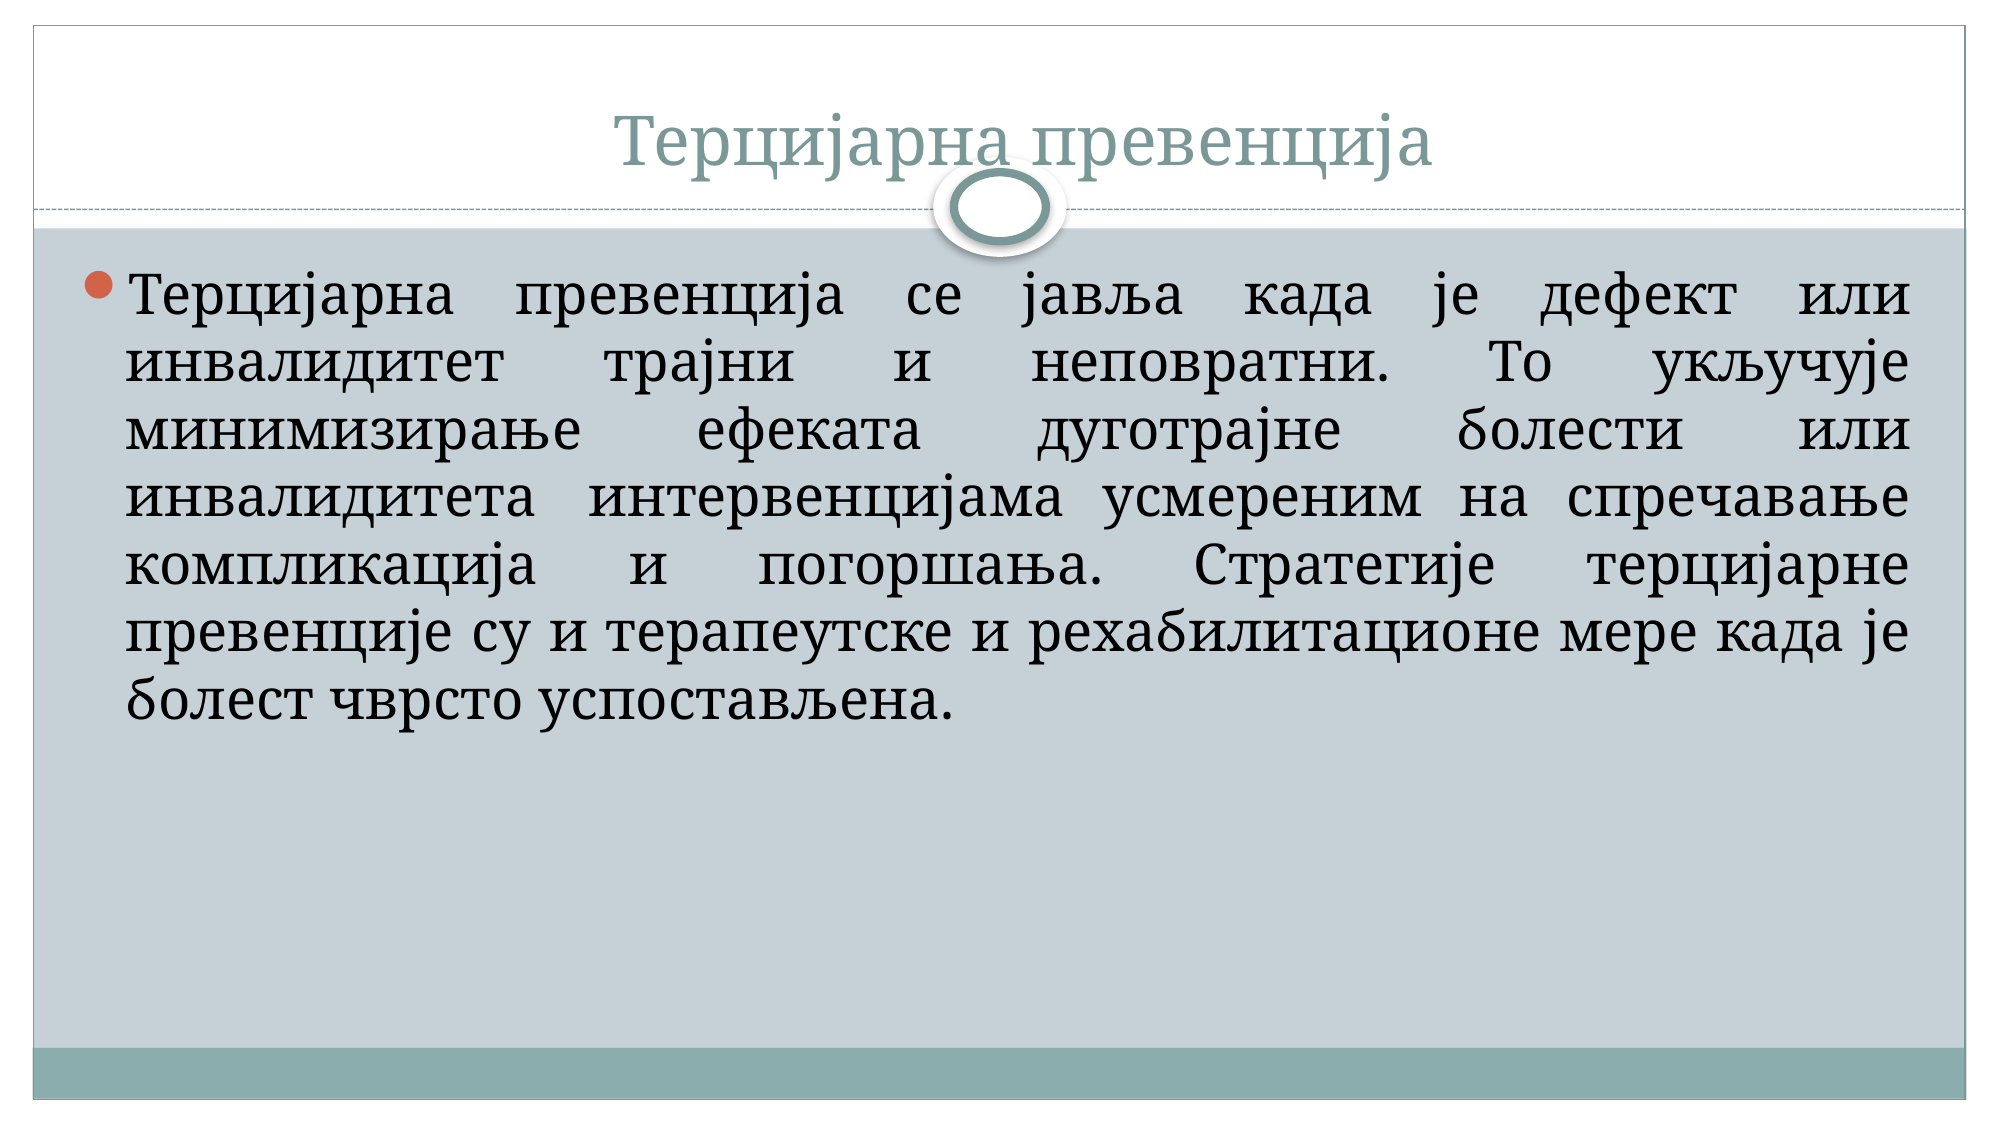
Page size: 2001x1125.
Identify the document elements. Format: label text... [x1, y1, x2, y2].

list Терцијарна превенција се јавља када је дефект или инвалидитет трајни и неповратни. То укључује минимизирање ефеката дуготрајне болести или инвалидитета интервенцијама усмереним на спречавање компликација и погоршања. Стратегије терцијарне превенције су и терапеутске и рехабилитационе мере када је болест чврсто успостављена. [66, 250, 1926, 1001]
text_box Терцијарна превенција [91, 62, 1958, 187]
